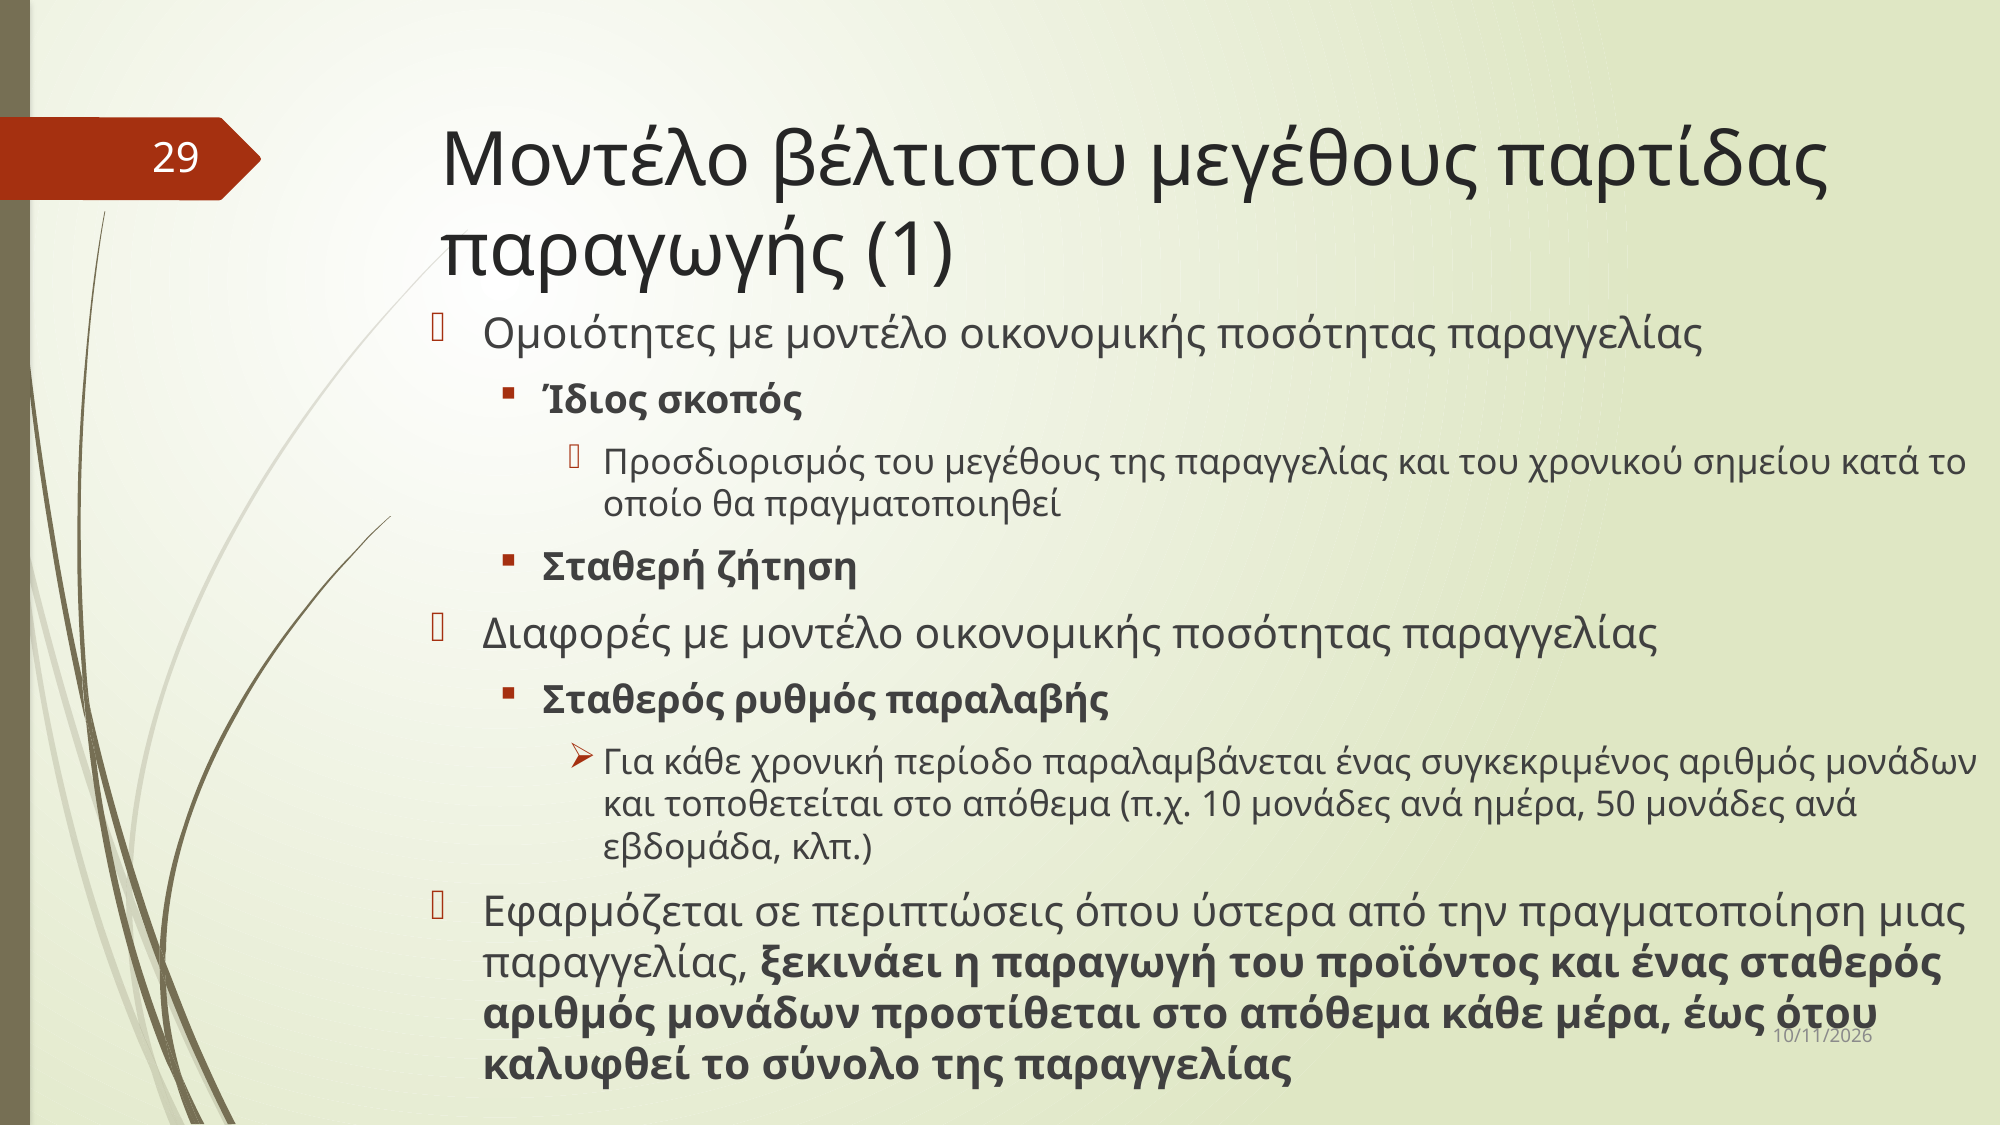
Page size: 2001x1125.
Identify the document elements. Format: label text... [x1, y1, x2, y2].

list Ομοιότητες με μοντέλο οικονομικής ποσότητας παραγγελίας Ίδιος σκοπός Προσδιορισμός του μεγέθους της παραγγελίας και του χρονικού σημείου κατά το οποίο θα πραγματοποιηθεί Σταθερή ζήτηση Διαφορές με μοντέλο οικονομικής ποσότητας παραγγελίας Σταθερός ρυθμός παραλαβής Για κάθε χρονική περίοδο παραλαμβάνεται ένας συγκεκριμένος αριθμός μονάδων και τοποθετείται στο απόθεμα (π.χ. 10 μονάδες ανά ημέρα, 50 μονάδες ανά εβδομάδα, κλπ.) Εφαρμόζεται σε περιπτώσεις όπου ύστερα από την πραγματοποίηση μιας παραγγελίας, ξεκινάει η παραγωγή του προϊόντος και ένας σταθερός αριθμός μονάδων προστίθεται στο απόθεμα κάθε μέρα, έως ότου καλυφθεί το σύνολο της παραγγελίας [415, 298, 2000, 1101]
title Μοντέλο βέλτιστου μεγέθους παρτίδας παραγωγής (1) [425, 102, 1888, 298]
slide_number 29 [87, 129, 216, 190]
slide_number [1699, 1005, 1888, 1067]
